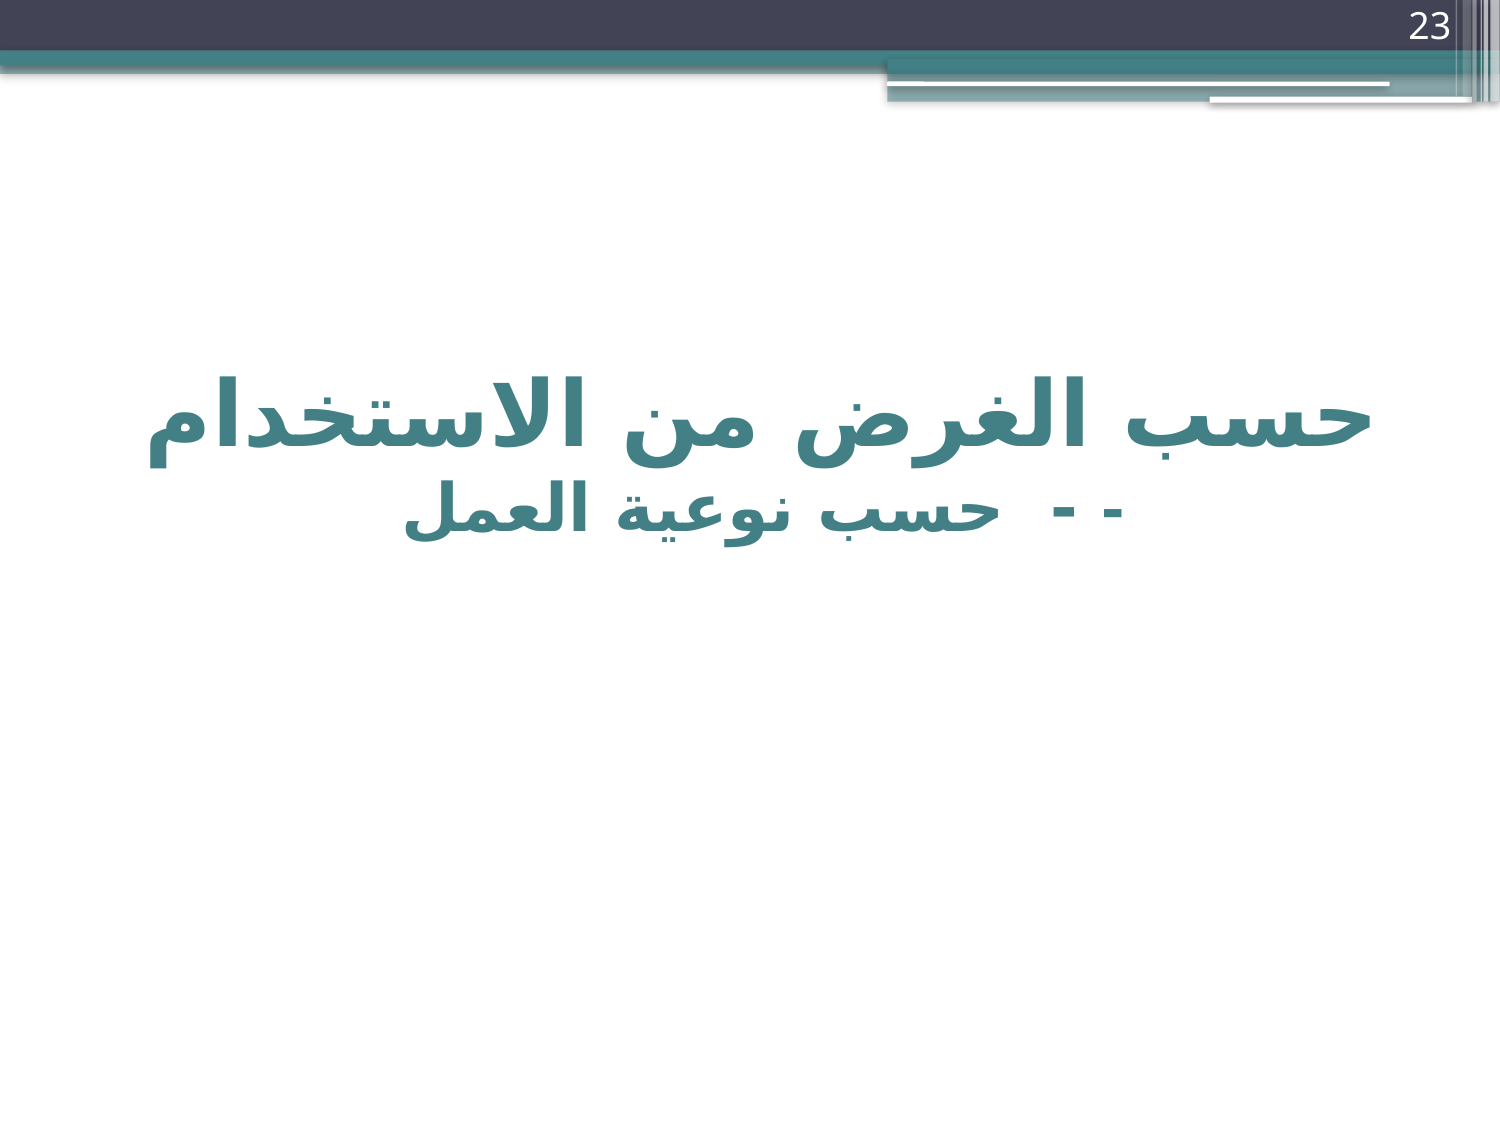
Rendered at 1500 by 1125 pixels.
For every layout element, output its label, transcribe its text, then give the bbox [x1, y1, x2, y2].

slide_number 23 [1341, 0, 1466, 61]
title حسب الغرض من الاستخدام - حسب نوعية العمل - [87, 362, 1438, 538]
